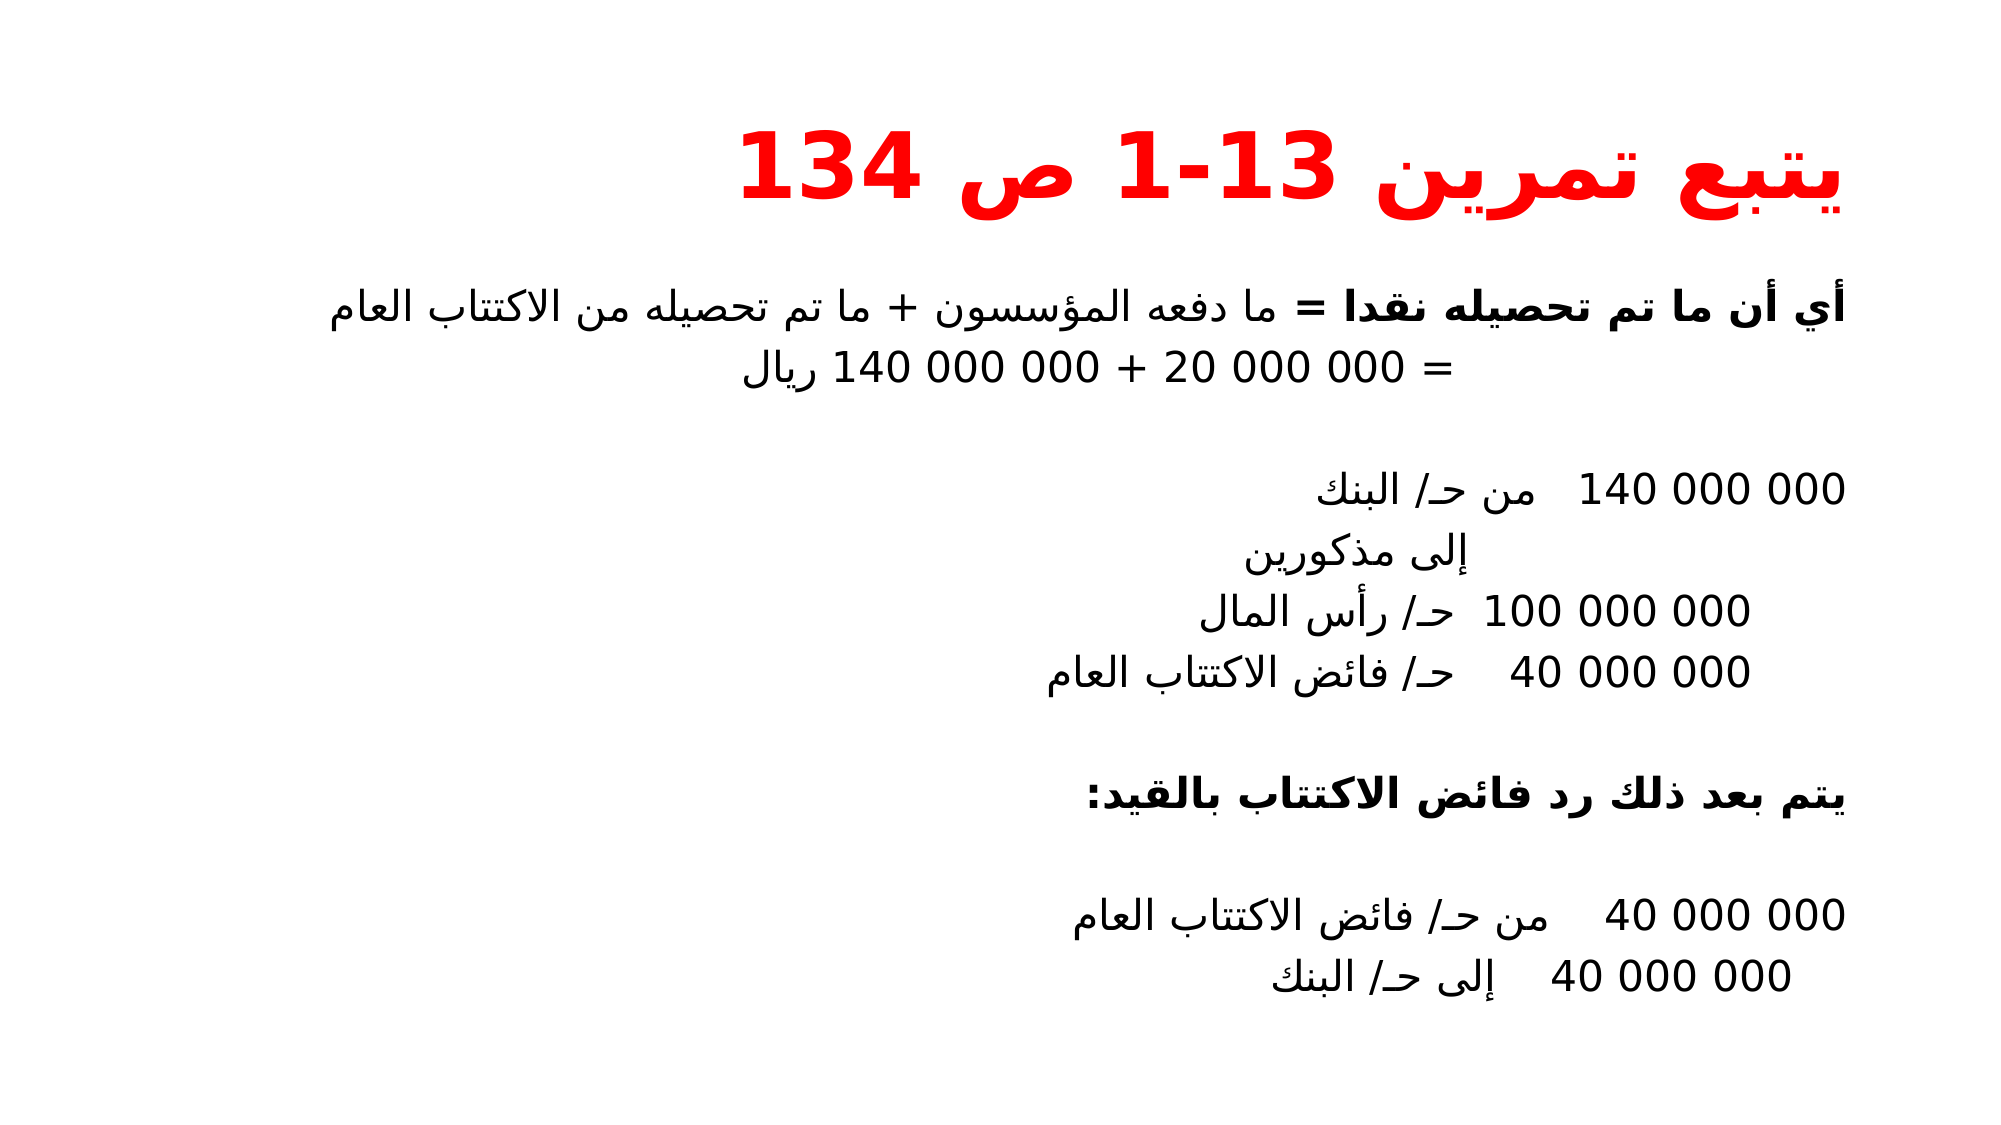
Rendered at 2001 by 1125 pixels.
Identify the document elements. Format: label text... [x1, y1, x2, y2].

title يتبع تمرين 13-1 ص 134 [137, 59, 1863, 277]
list أي أن ما تم تحصيله نقدا = ما دفعه المؤسسون + ما تم تحصيله من الاكتتاب العام = 000 000 20 + 000 000 140 ريال 000 000 140 من حـ/ البنك إلى مذكورين 000 000 100 حـ/ رأس المال 000 000 40 حـ/ فائض الاكتتاب العام يتم بعد ذلك رد فائض الاكتتاب بالقيد: 000 000 40 من حـ/ فائض الاكتتاب العام 000 000 40 إلى حـ/ البنك [137, 277, 1863, 1014]
